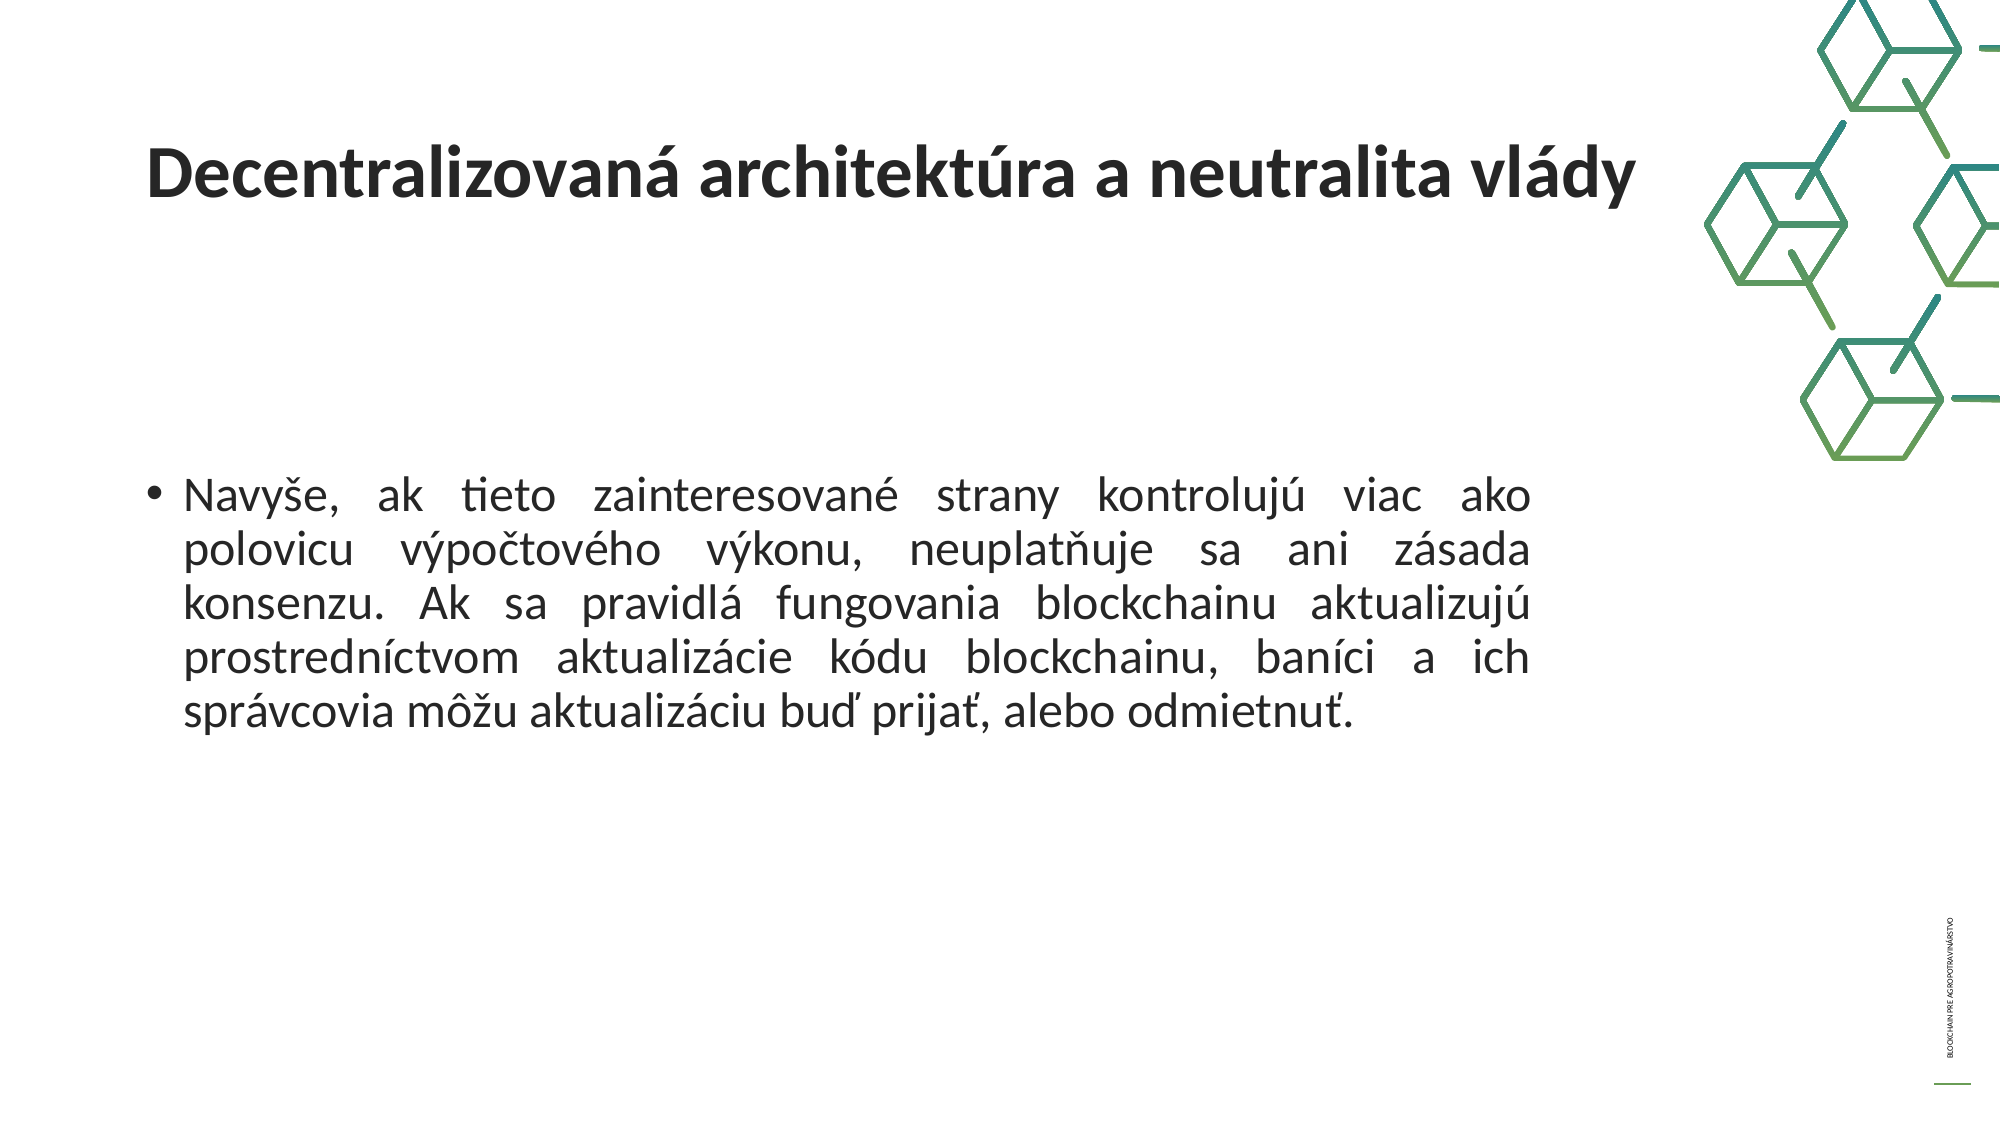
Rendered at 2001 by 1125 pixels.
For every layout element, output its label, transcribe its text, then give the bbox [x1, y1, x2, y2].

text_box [1703, 0, 2000, 462]
list Decentralizovaná architektúra a neutralita vlády [130, 124, 1698, 257]
list Navyše, ak tieto zainteresované strany kontrolujú viac ako polovicu výpočtového výkonu, neuplatňuje sa ani zásada konsenzu. Ak sa pravidlá fungovania blockchainu aktualizujú prostredníctvom aktualizácie kódu blockchainu, baníci a ich správcovia môžu aktualizáciu buď prijať, alebo odmietnuť. [130, 460, 1547, 875]
